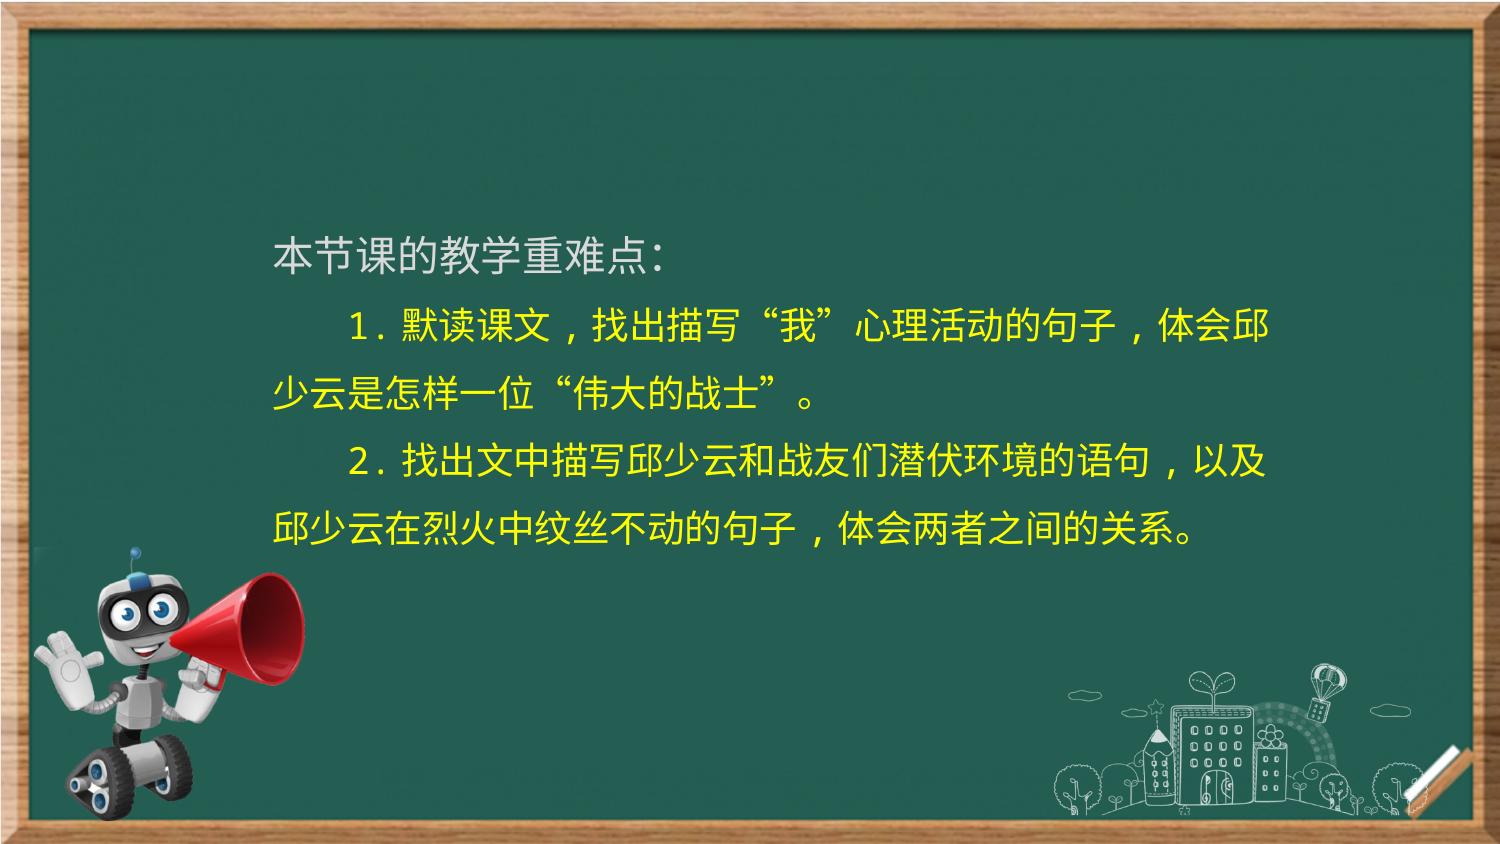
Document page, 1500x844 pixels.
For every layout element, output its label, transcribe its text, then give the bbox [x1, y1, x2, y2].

text_box 本节课的教学重难点： 1.默读课文,找出描写“我”心理活动的句子,体会邱少云是怎样一位“伟大的战士”。 2.找出文中描写邱少云和战友们潜伏环境的语句,以及邱少云在烈火中纹丝不动的句子,体会两者之间的关系。 [257, 197, 1289, 558]
picture [0, 0, 1500, 844]
